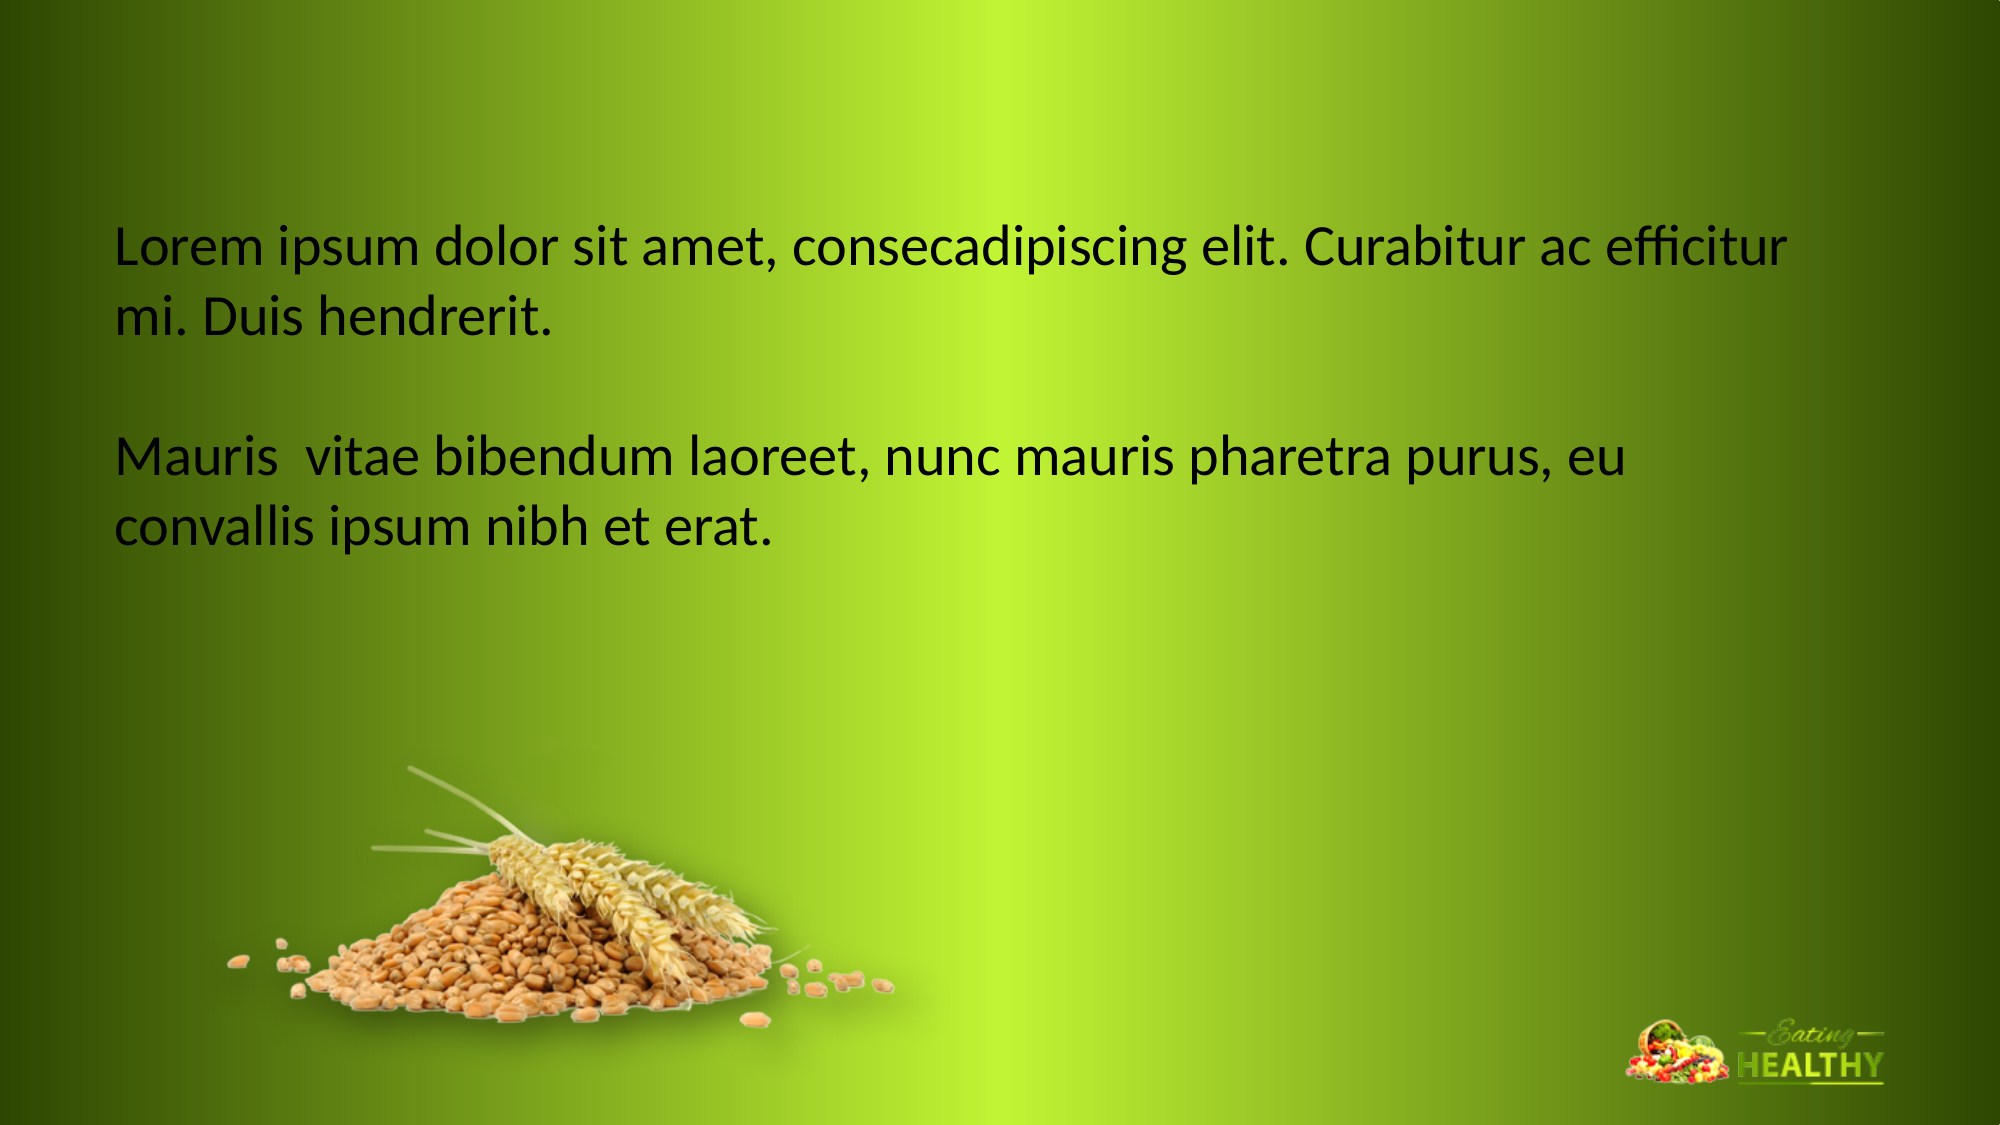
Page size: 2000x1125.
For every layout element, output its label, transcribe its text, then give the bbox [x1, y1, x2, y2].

picture [1562, 1012, 1953, 1091]
picture [211, 737, 913, 1052]
list Lorem ipsum dolor sit amet, consecadipiscing elit. Curabitur ac efficitur mi. Duis hendrerit. Mauris vitae bibendum laoreet, nunc mauris pharetra purus, eu convallis ipsum nibh et erat. [99, 200, 1813, 675]
